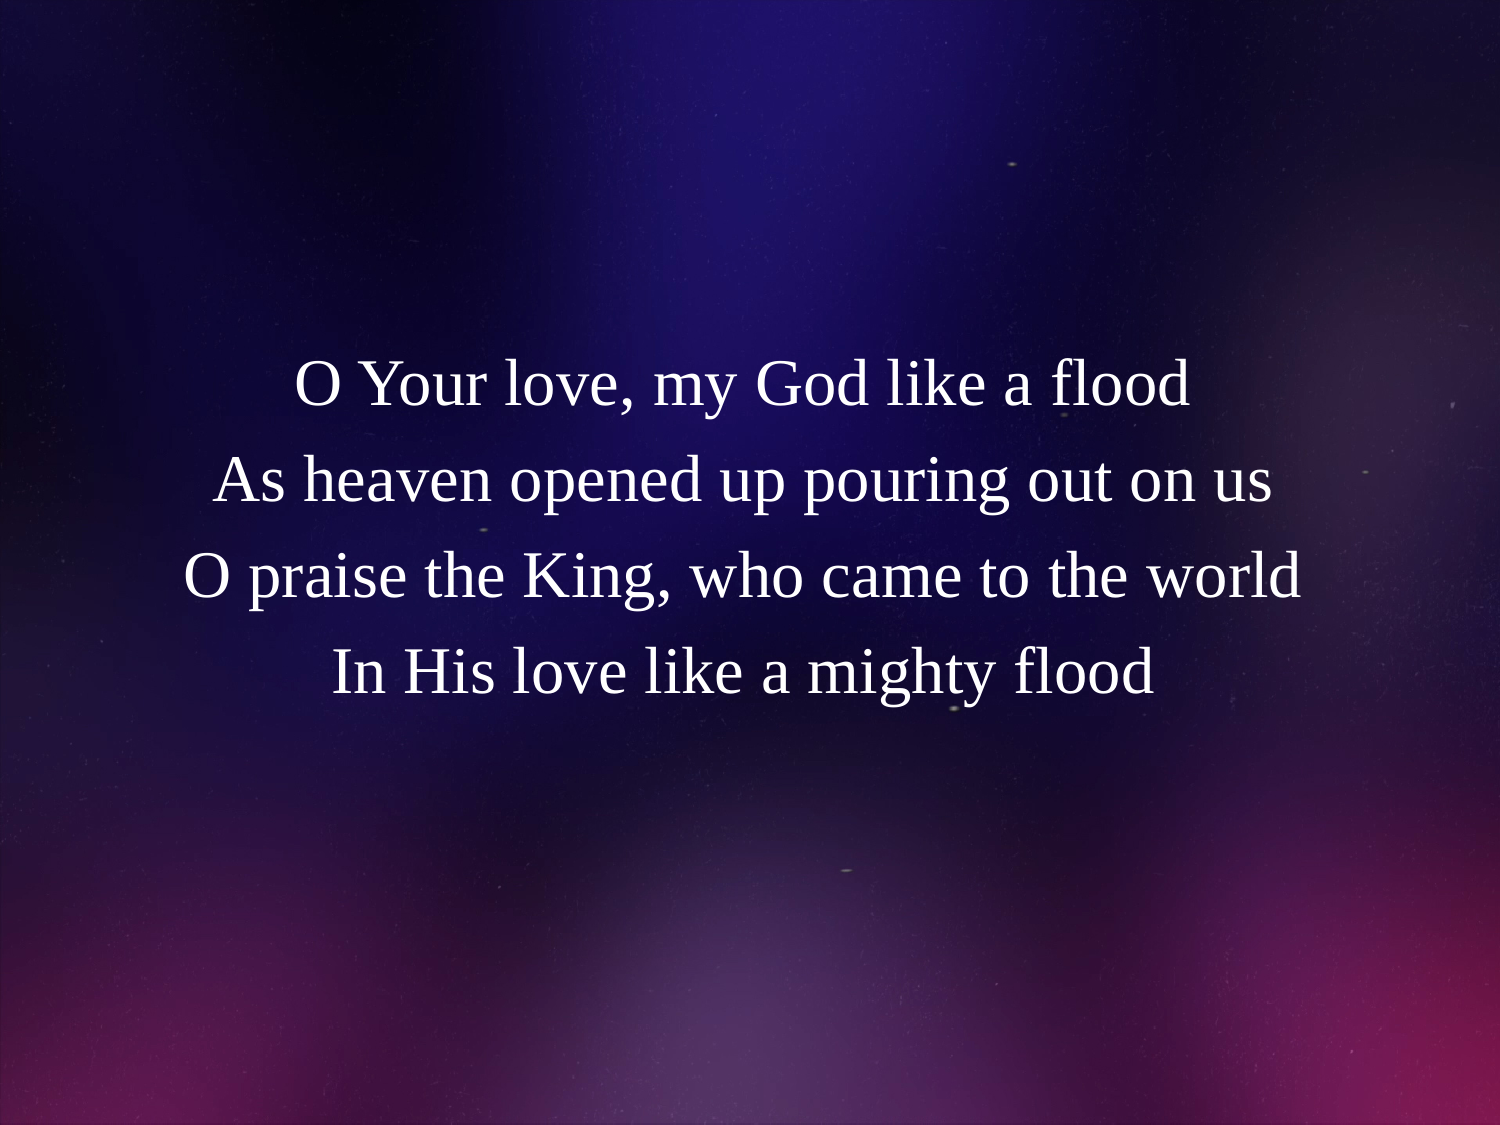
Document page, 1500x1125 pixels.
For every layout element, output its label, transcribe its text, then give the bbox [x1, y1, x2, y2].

picture [0, 0, 1500, 1125]
title O Your love, my God like a flood As heaven opened up pouring out on us O praise the King, who came to the world In His love like a mighty flood [62, 420, 1425, 609]
